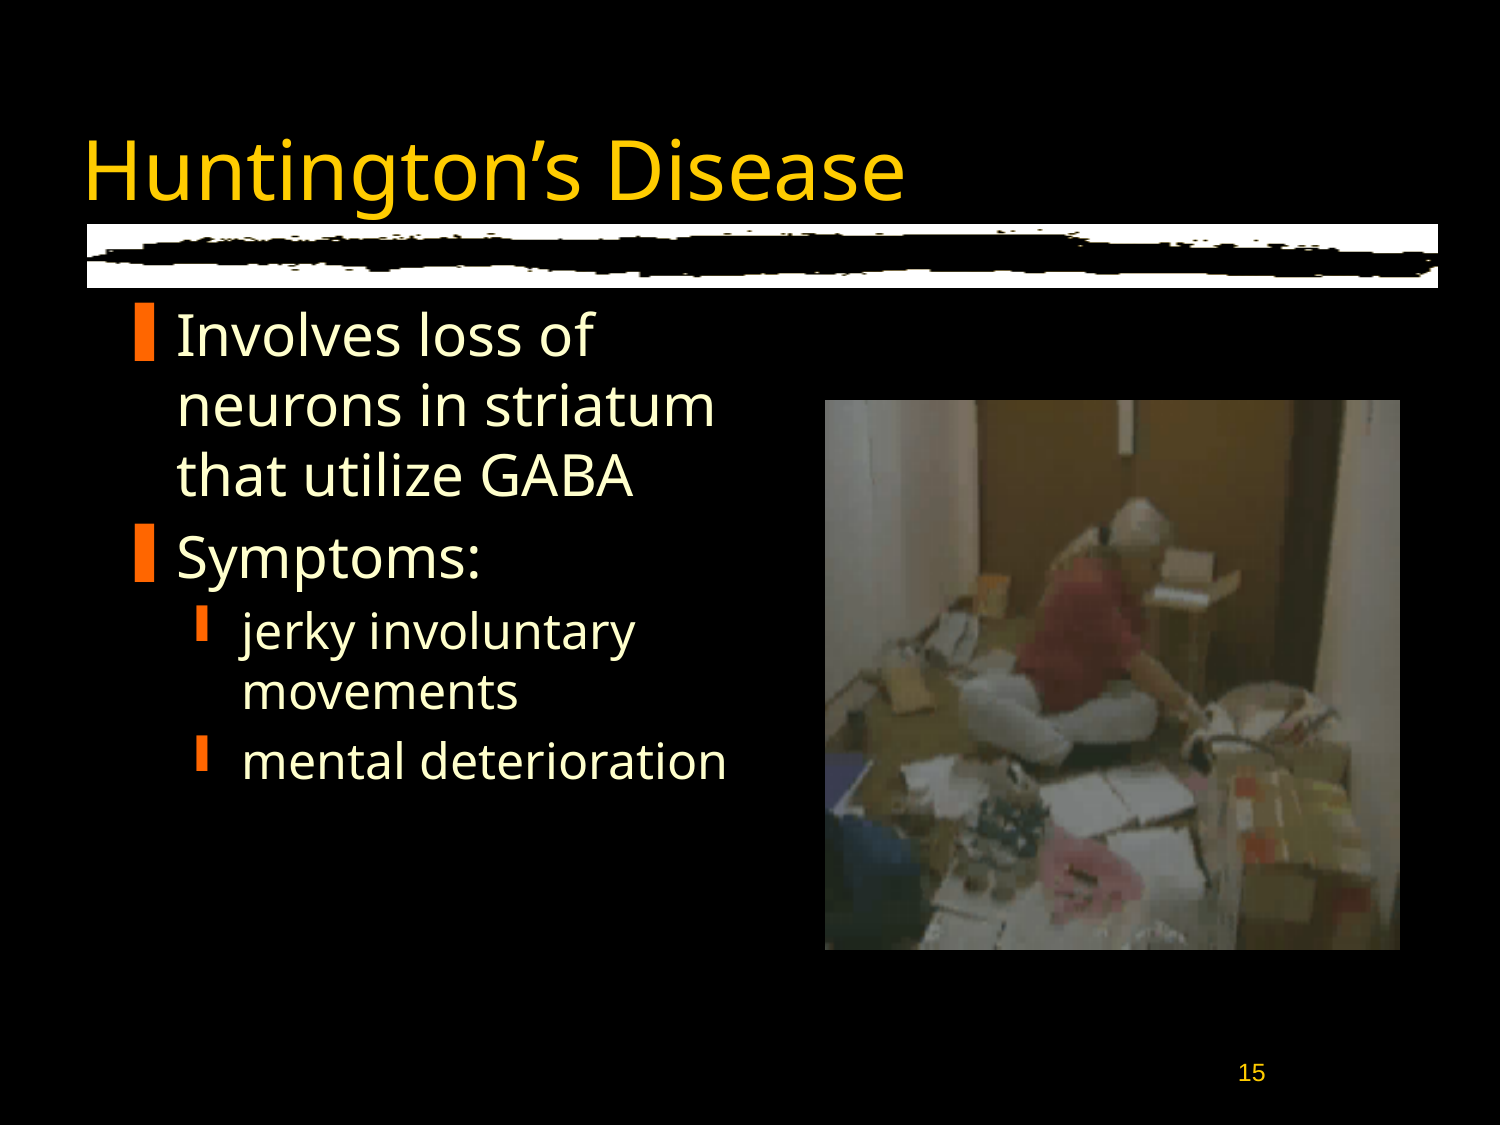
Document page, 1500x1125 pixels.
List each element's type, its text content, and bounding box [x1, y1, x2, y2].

list Involves loss of neurons in striatum that utilize GABA Symptoms: jerky involuntary movements mental deterioration [104, 290, 763, 976]
title Huntington’s Disease [66, 37, 1342, 226]
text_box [824, 399, 1401, 951]
